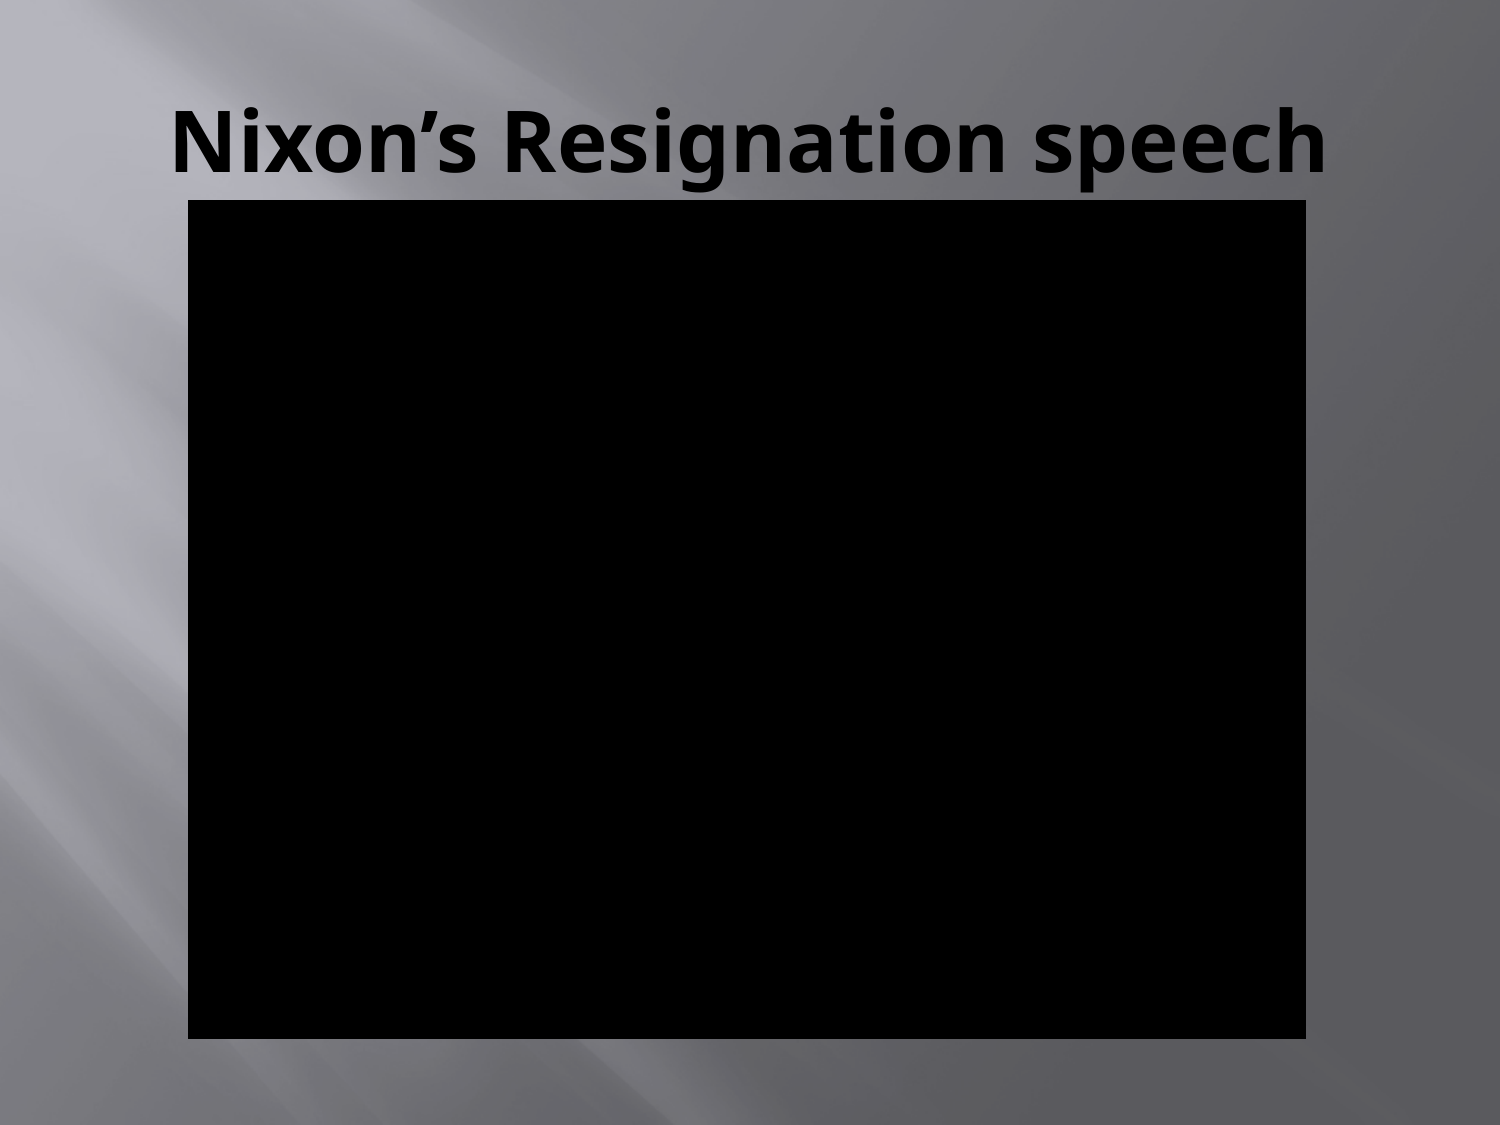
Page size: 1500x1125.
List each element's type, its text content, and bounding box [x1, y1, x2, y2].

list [187, 199, 1307, 1040]
title Nixon’s Resignation speech [75, 45, 1425, 233]
